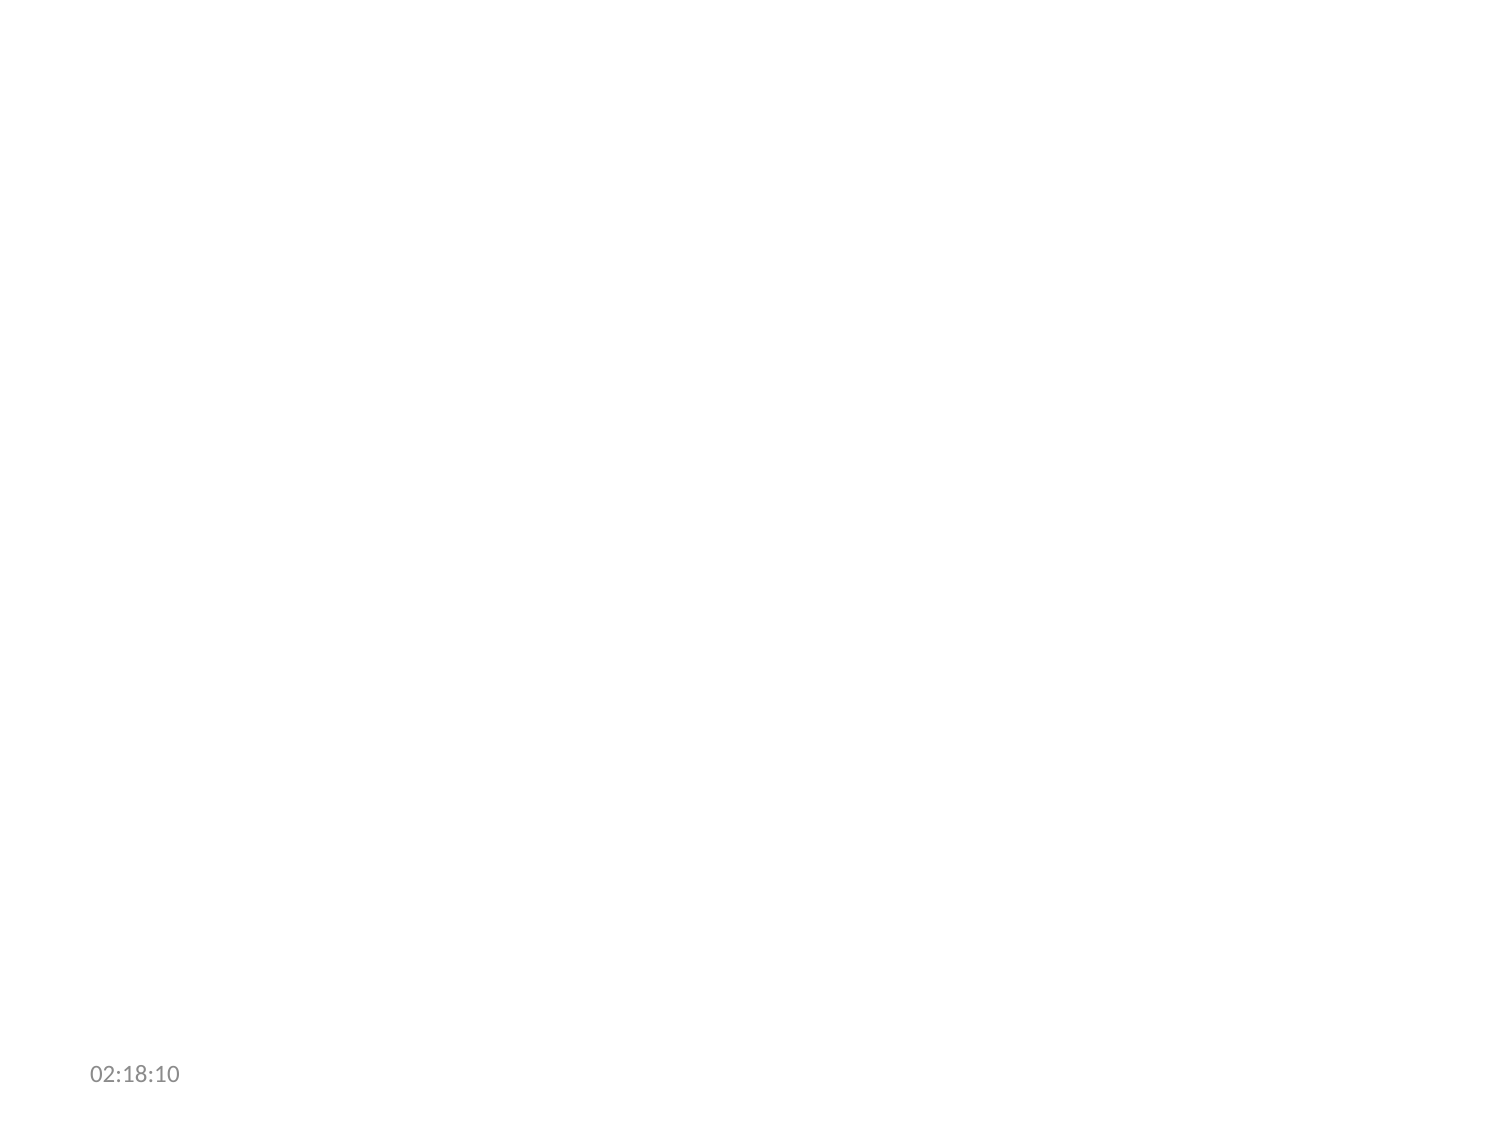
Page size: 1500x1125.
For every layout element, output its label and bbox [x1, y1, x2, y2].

slide_number [75, 1042, 425, 1103]
